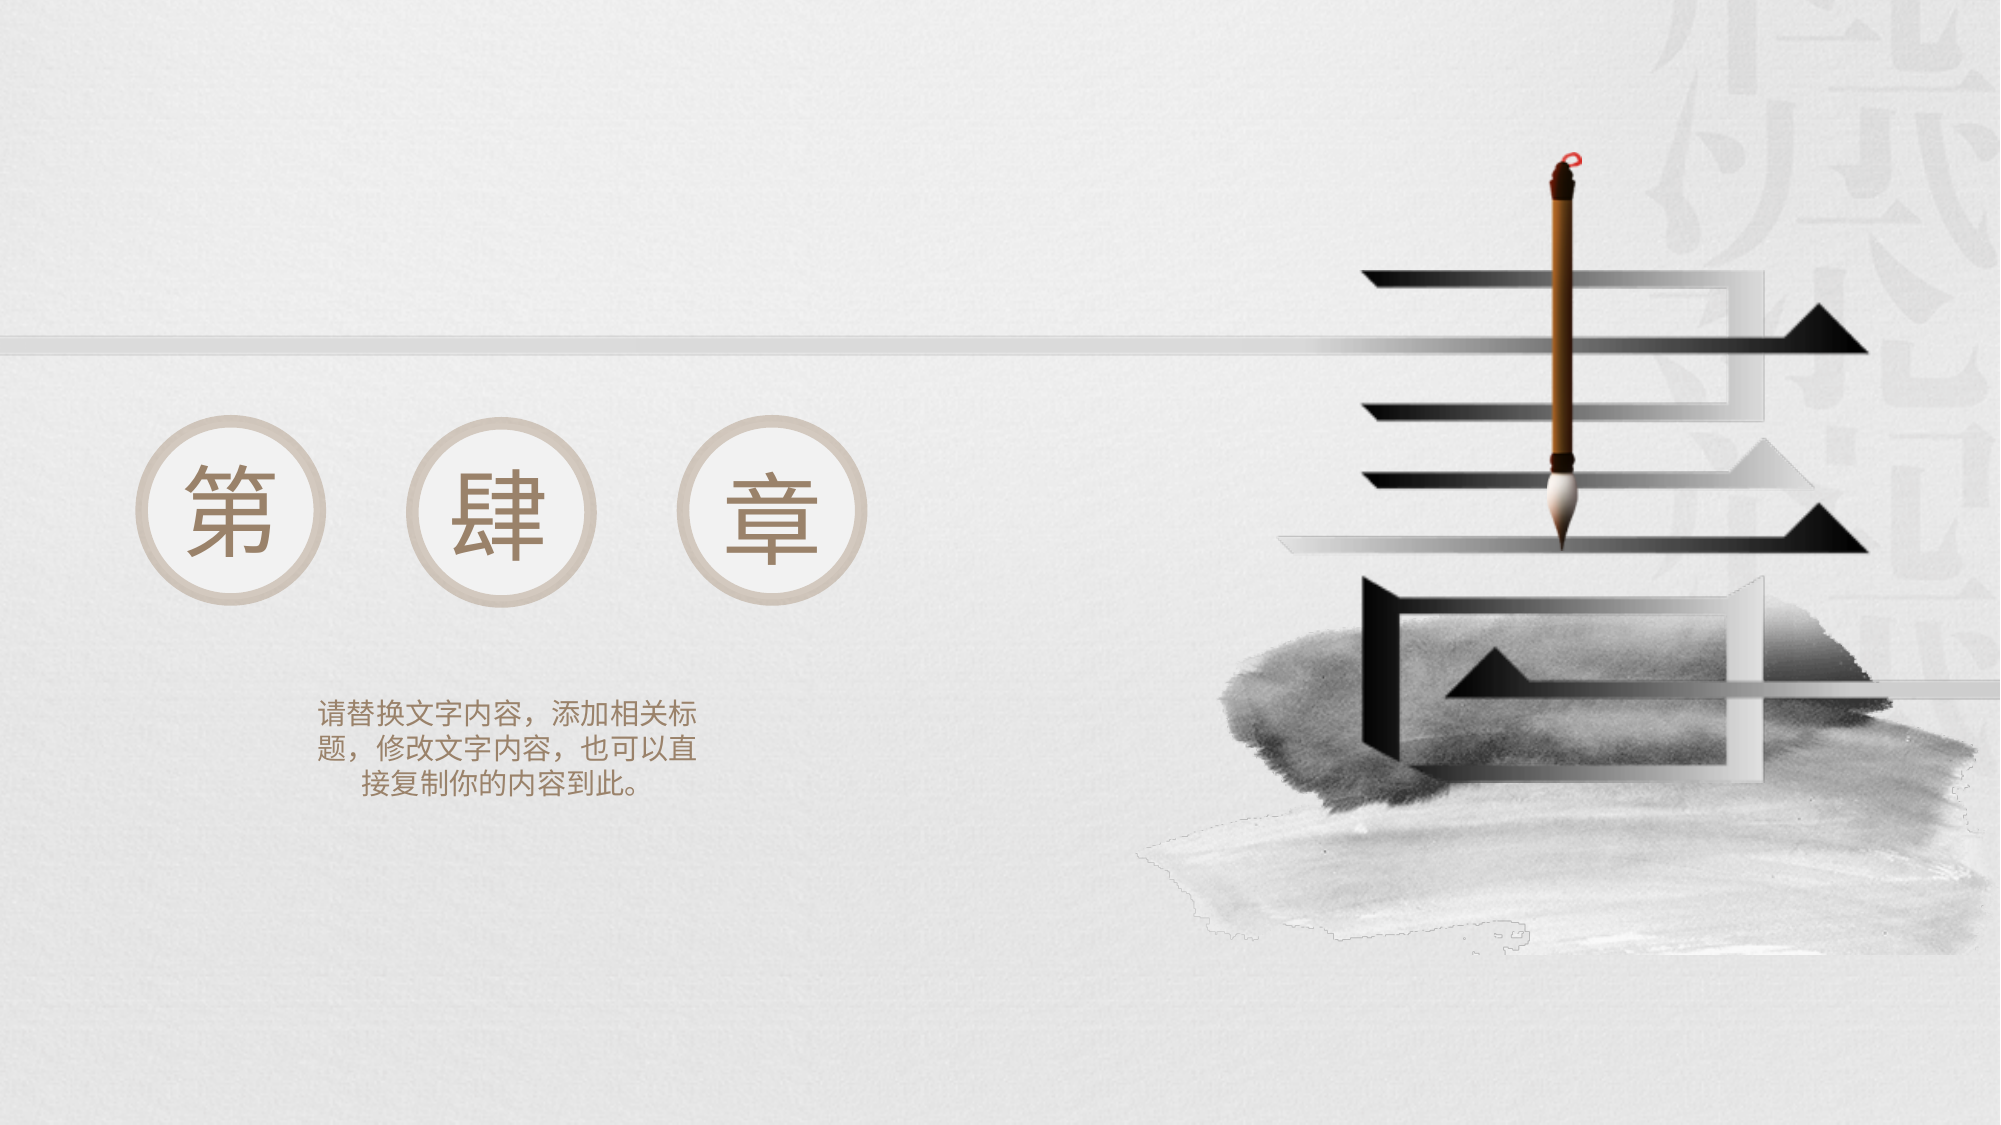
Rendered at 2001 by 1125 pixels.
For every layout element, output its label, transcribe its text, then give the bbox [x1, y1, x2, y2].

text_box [141, 421, 320, 600]
picture [0, 0, 2000, 1125]
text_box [412, 423, 591, 602]
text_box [682, 421, 862, 600]
text_box 请替换文字内容，添加相关标题，修改文字内容，也可以直接复制你的内容到此。 [296, 783, 720, 808]
